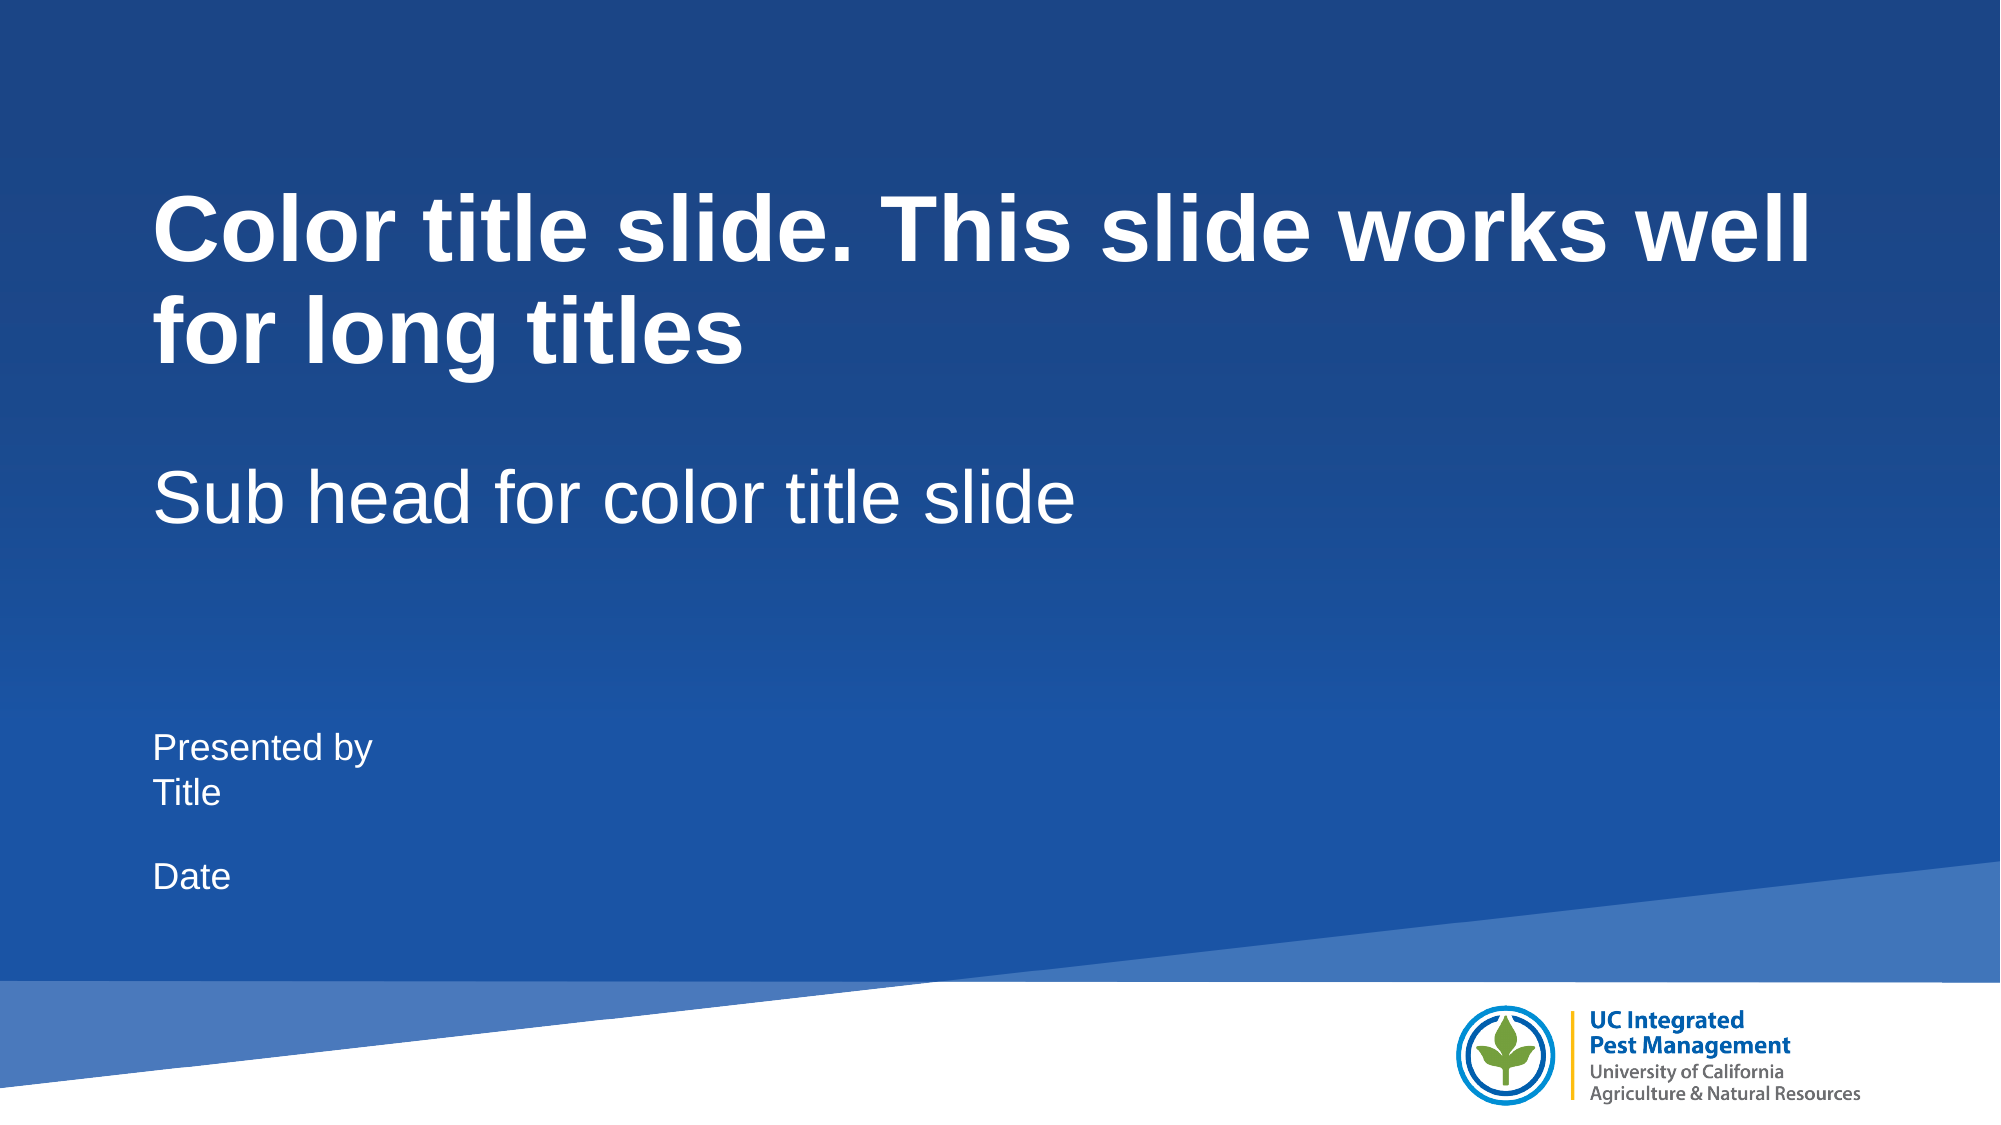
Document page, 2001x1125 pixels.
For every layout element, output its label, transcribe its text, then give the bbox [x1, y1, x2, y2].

list Sub head for color title slide [137, 451, 1494, 583]
title Color title slide. This slide works well for long titles [137, 173, 1863, 391]
list Presented by Title [137, 715, 698, 824]
picture [0, 0, 2000, 1125]
list Date [137, 849, 607, 937]
